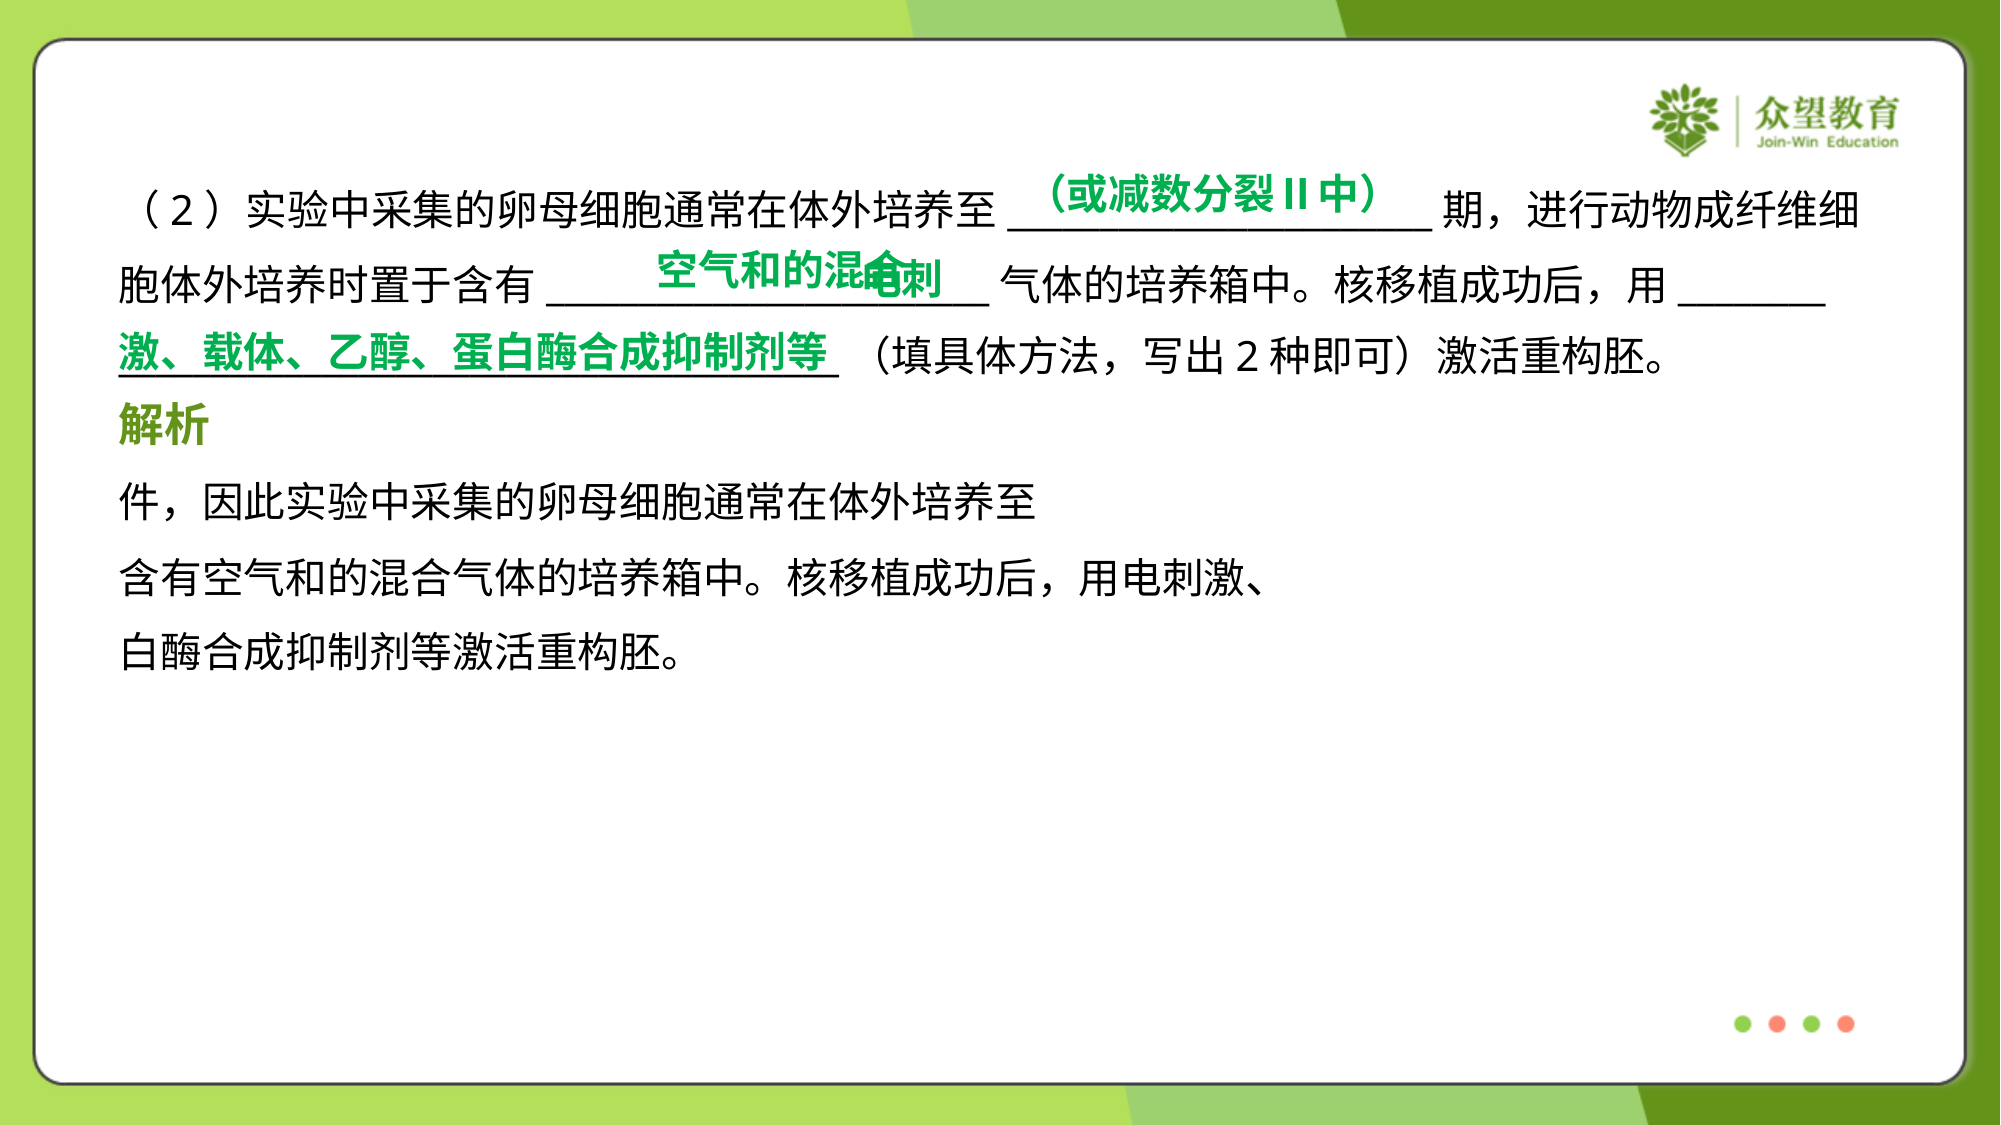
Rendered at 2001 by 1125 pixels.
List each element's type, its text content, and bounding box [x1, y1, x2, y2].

picture [0, 0, 2000, 1125]
text_box （2）实验中采集的卵母细胞通常在体外培养至_______________________期，进行动物成纤维细 胞体外培养时置于含有________________________气体的培养箱中。核移植成功后，用________ _______________________________________（填具体方法，写出2种即可）激活重构胚。 [118, 158, 1883, 373]
